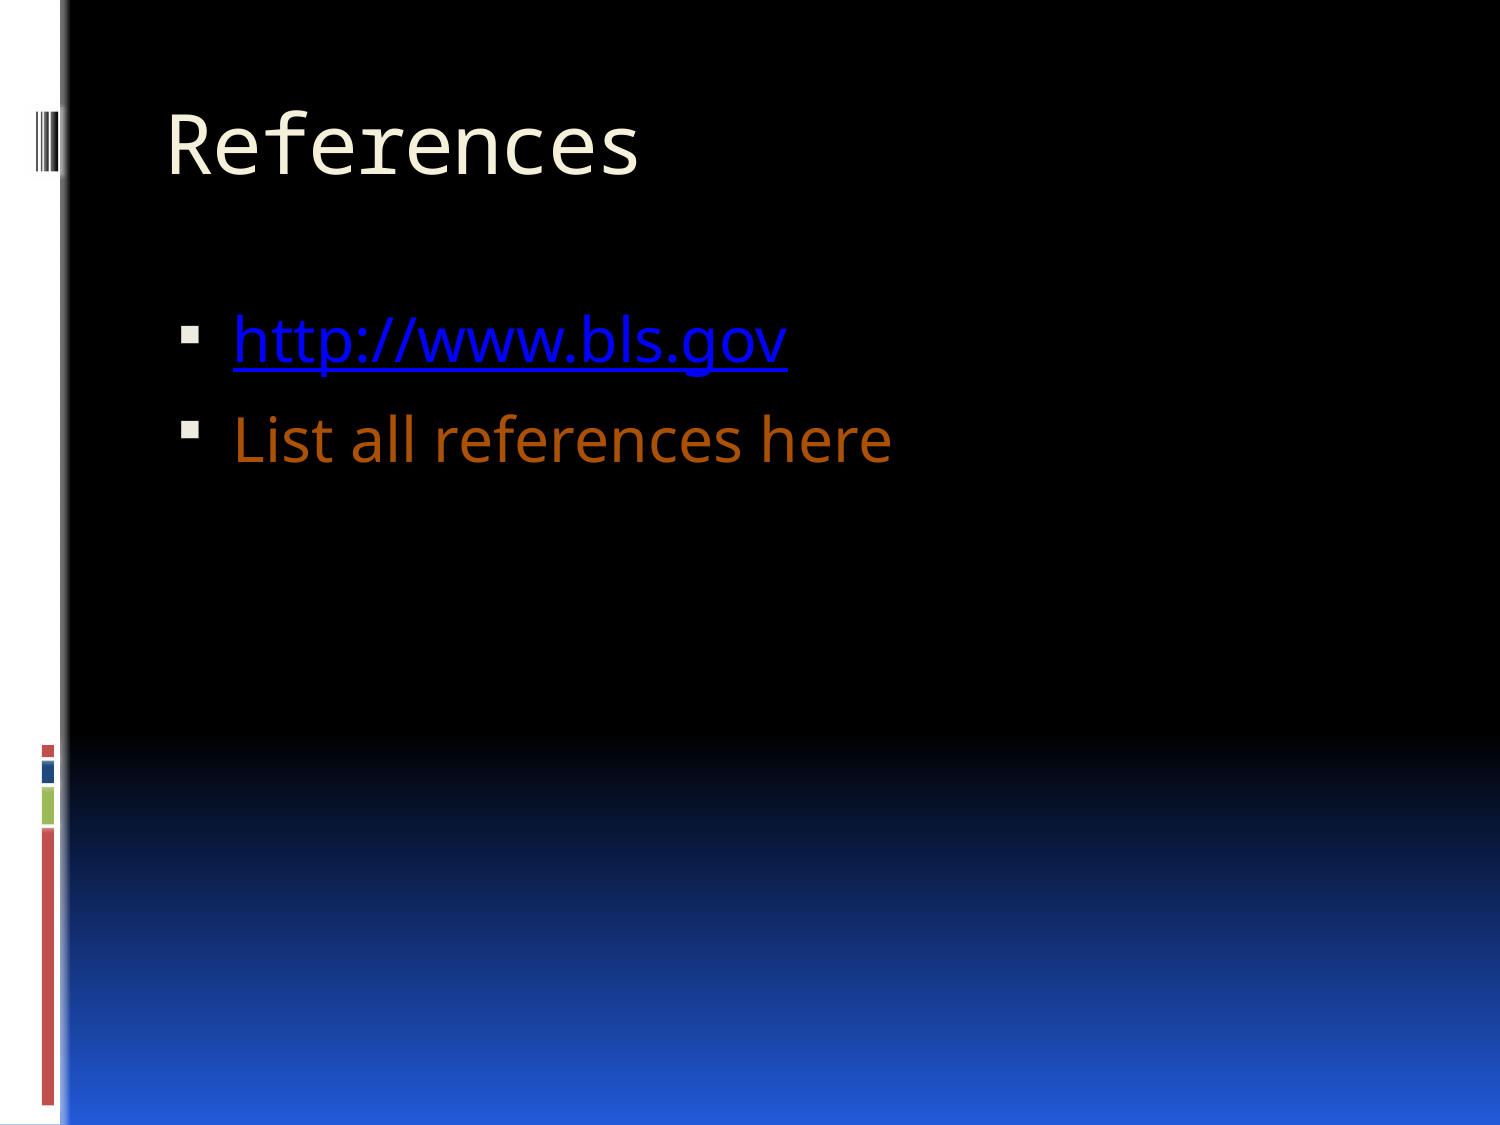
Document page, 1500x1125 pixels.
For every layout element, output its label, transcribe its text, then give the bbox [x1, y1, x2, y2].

title References [150, 84, 1425, 235]
list http://www.bls.gov List all references here [149, 292, 1426, 1043]
